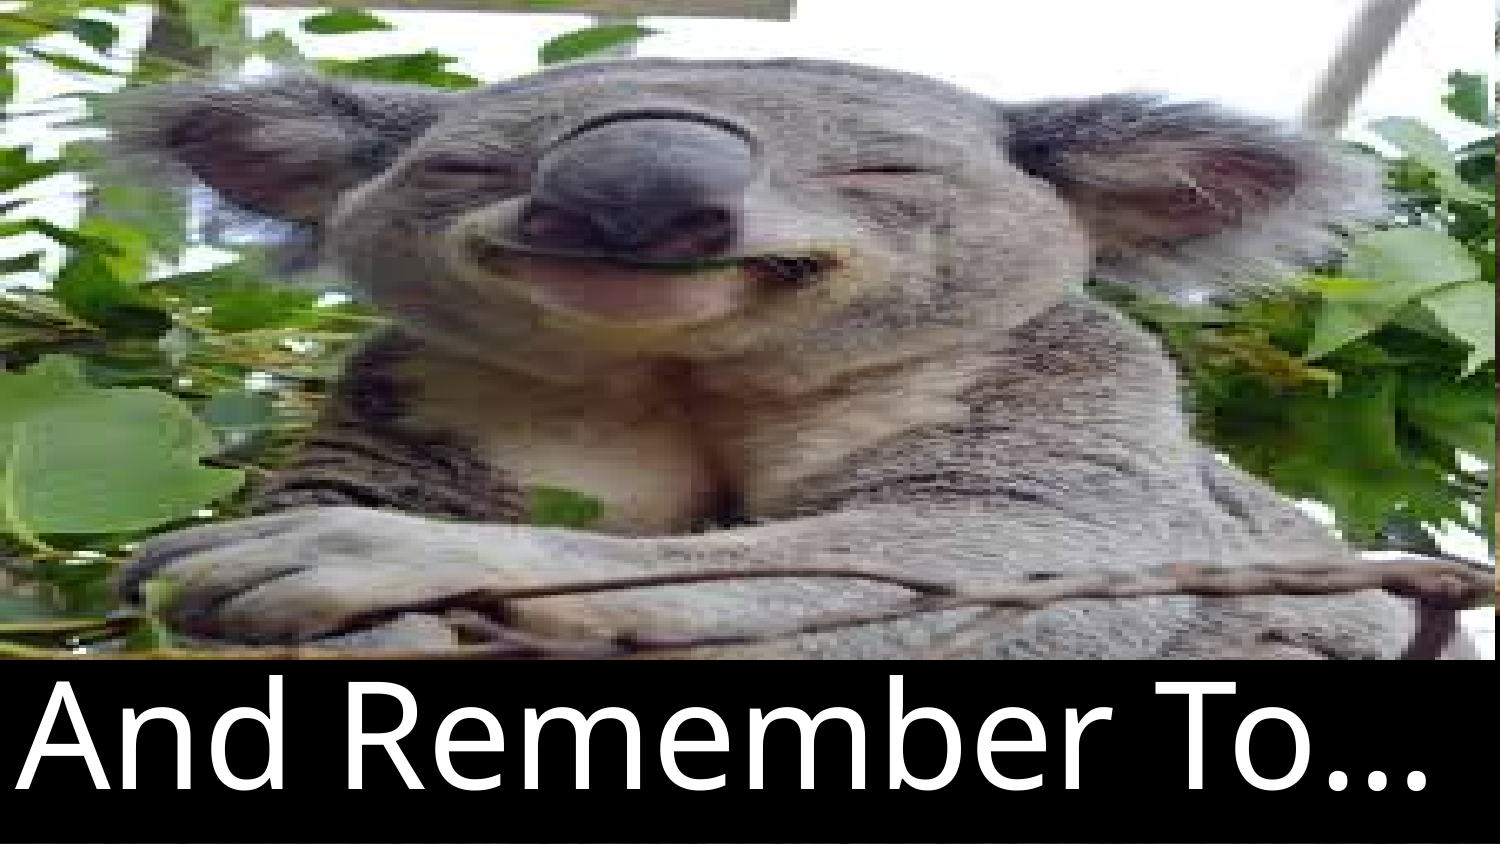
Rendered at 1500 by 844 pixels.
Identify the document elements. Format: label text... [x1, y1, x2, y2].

title And Remember To… [0, 615, 1500, 844]
picture [0, 0, 1500, 660]
